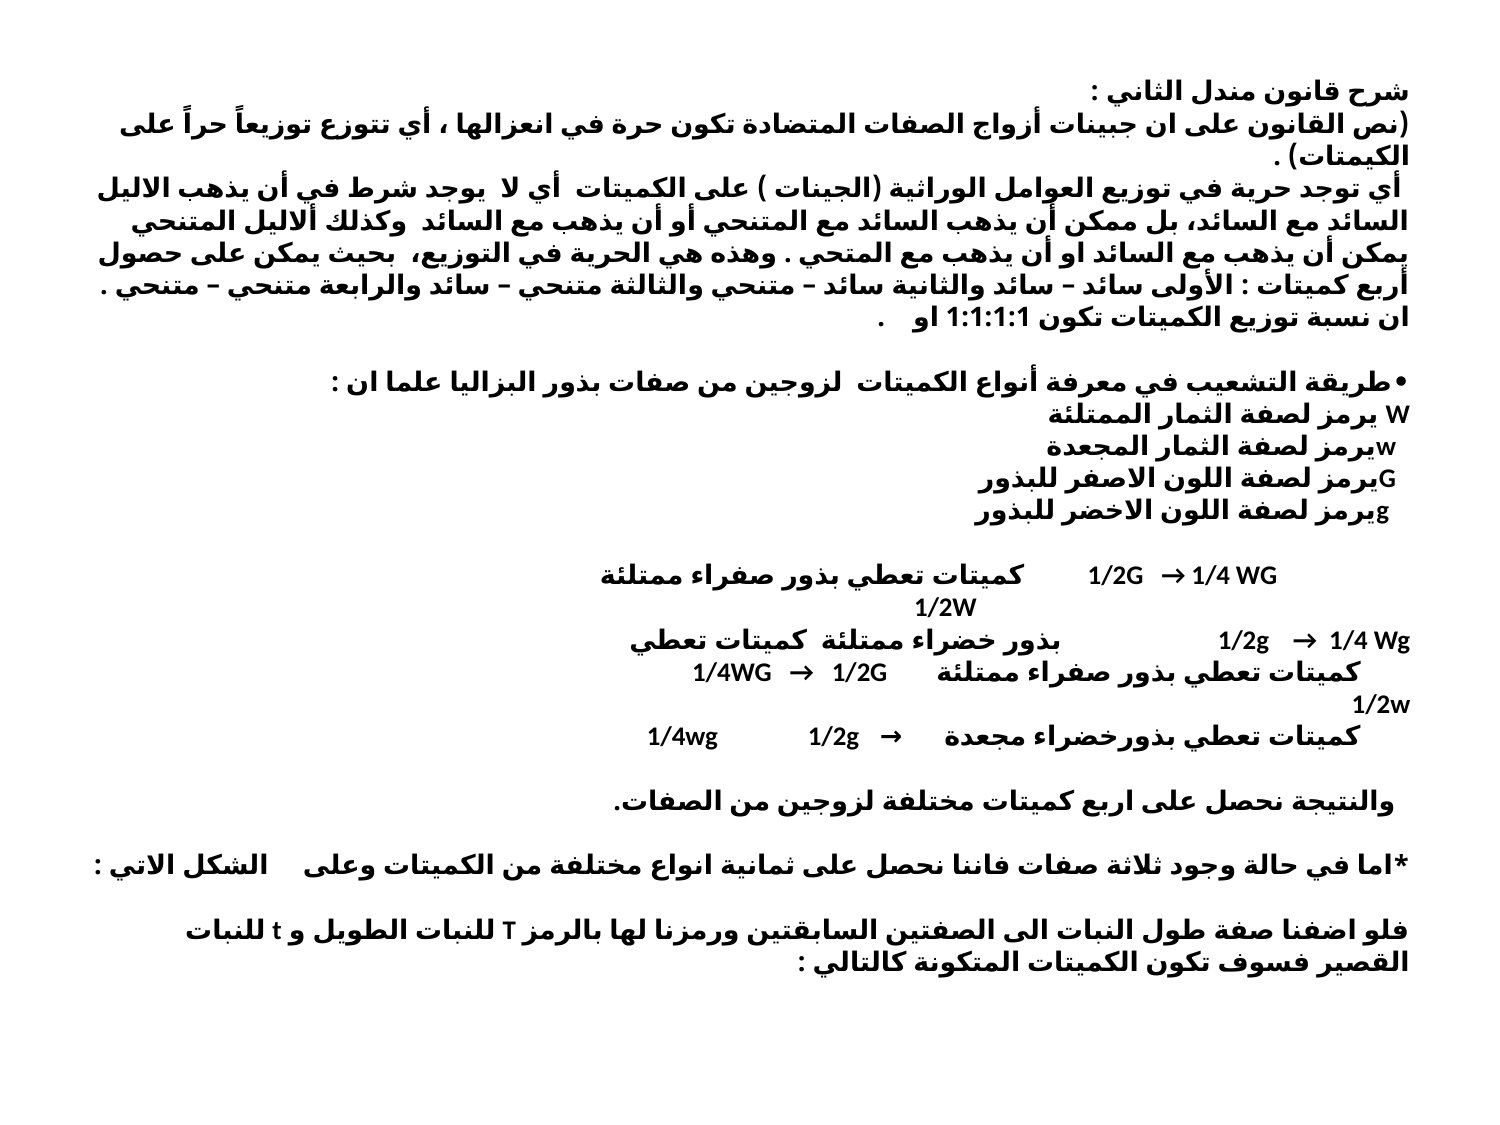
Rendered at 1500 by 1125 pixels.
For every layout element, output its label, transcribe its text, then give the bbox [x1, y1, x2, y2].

title شرح قانون مندل الثاني : (نص القانون على ان جبينات أزواج الصفات المتضادة تكون حرة في انعزالها ، أي تتوزع توزيعاً حراً على الكيمتات) . أي توجد حرية في توزيع العوامل الوراثية (الجينات ) على الكميتات أي لا يوجد شرط في أن يذهب الاليل السائد مع السائد، بل ممكن أن يذهب السائد مع المتنحي أو أن يذهب مع السائد وكذلك ألاليل المتنحي يمكن أن يذهب مع السائد او أن يذهب مع المتحي . وهذه هي الحرية في التوزيع، بحيث يمكن على حصول أربع كميتات : الأولى سائد – سائد والثانية سائد – متنحي والثالثة متنحي – سائد والرابعة متنحي – متنحي . ان نسبة توزيع الكميتات تكون 1:1:1:1 او . • طريقة التشعيب في معرفة أنواع الكميتات لزوجين من صفات بذور البزاليا علما ان : W يرمز لصفة الثمار الممتلئة wيرمز لصفة الثمار المجعدة Gيرمز لصفة اللون الاصفر للبذور gيرمز لصفة اللون الاخضر للبذور 1/2G → 1/4 WG كميتات تعطي بذور صفراء ممتلئة 1/2W 1/2g → 1/4 Wg بذور خضراء ممتلئة كميتات تعطي كميتات تعطي بذور صفراء ممتلئة 1/4WG → 1/2G 1/2w كميتات تعطي بذورخضراء مجعدة → 1/4wg 1/2g والنتيجة نحصل على اربع كميتات مختلفة لزوجين من الصفات. *اما في حالة وجود ثلاثة صفات فاننا نحصل على ثمانية انواع مختلفة من الكميتات وعلى الشكل الاتي : فلو اضفنا صفة طول النبات الى الصفتين السابقتين ورمزنا لها بالرمز T للنبات الطويل و t للنبات القصير فسوف تكون الكميتات المتكونة كالتالي : [75, 45, 1425, 1071]
